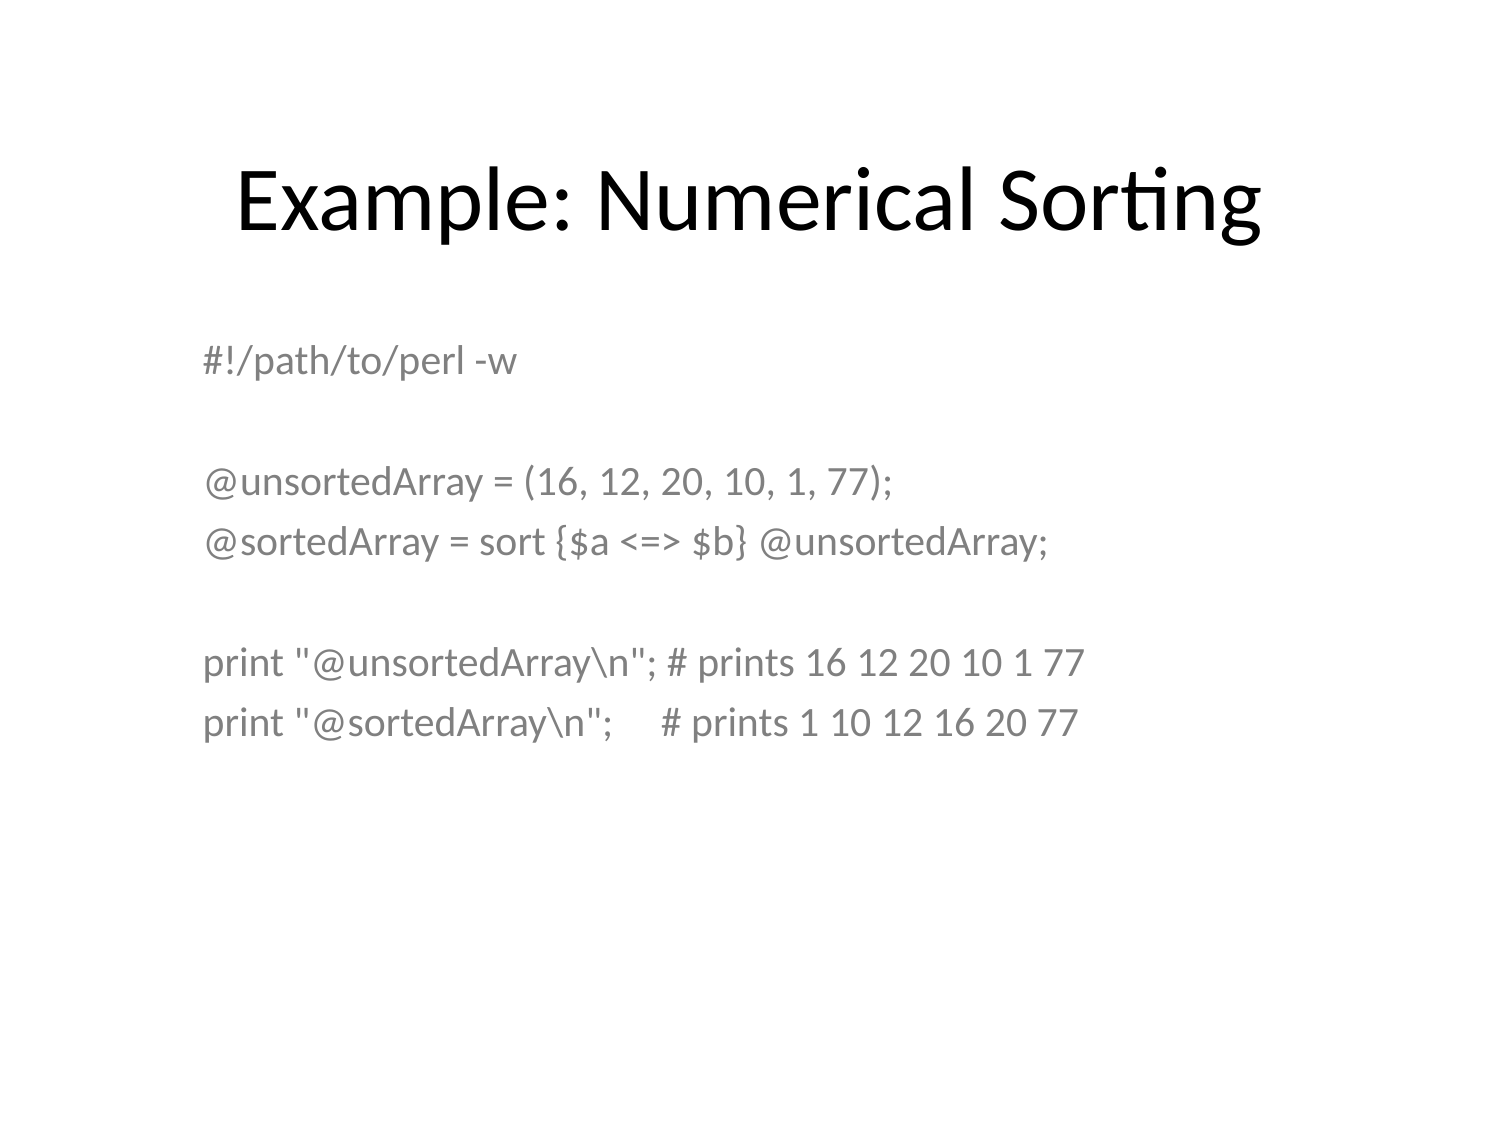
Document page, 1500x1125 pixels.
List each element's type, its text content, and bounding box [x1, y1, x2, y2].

title Example: Numerical Sorting [112, 99, 1388, 288]
list #!/path/to/perl -w @unsortedArray = (16, 12, 20, 10, 1, 77); @sortedArray = sort {$a <=> $b} @unsortedArray; print "@unsortedArray\n"; # prints 16 12 20 10 1 77 print "@sortedArray\n"; # prints 1 10 12 16 20 77 [112, 324, 1388, 1000]
